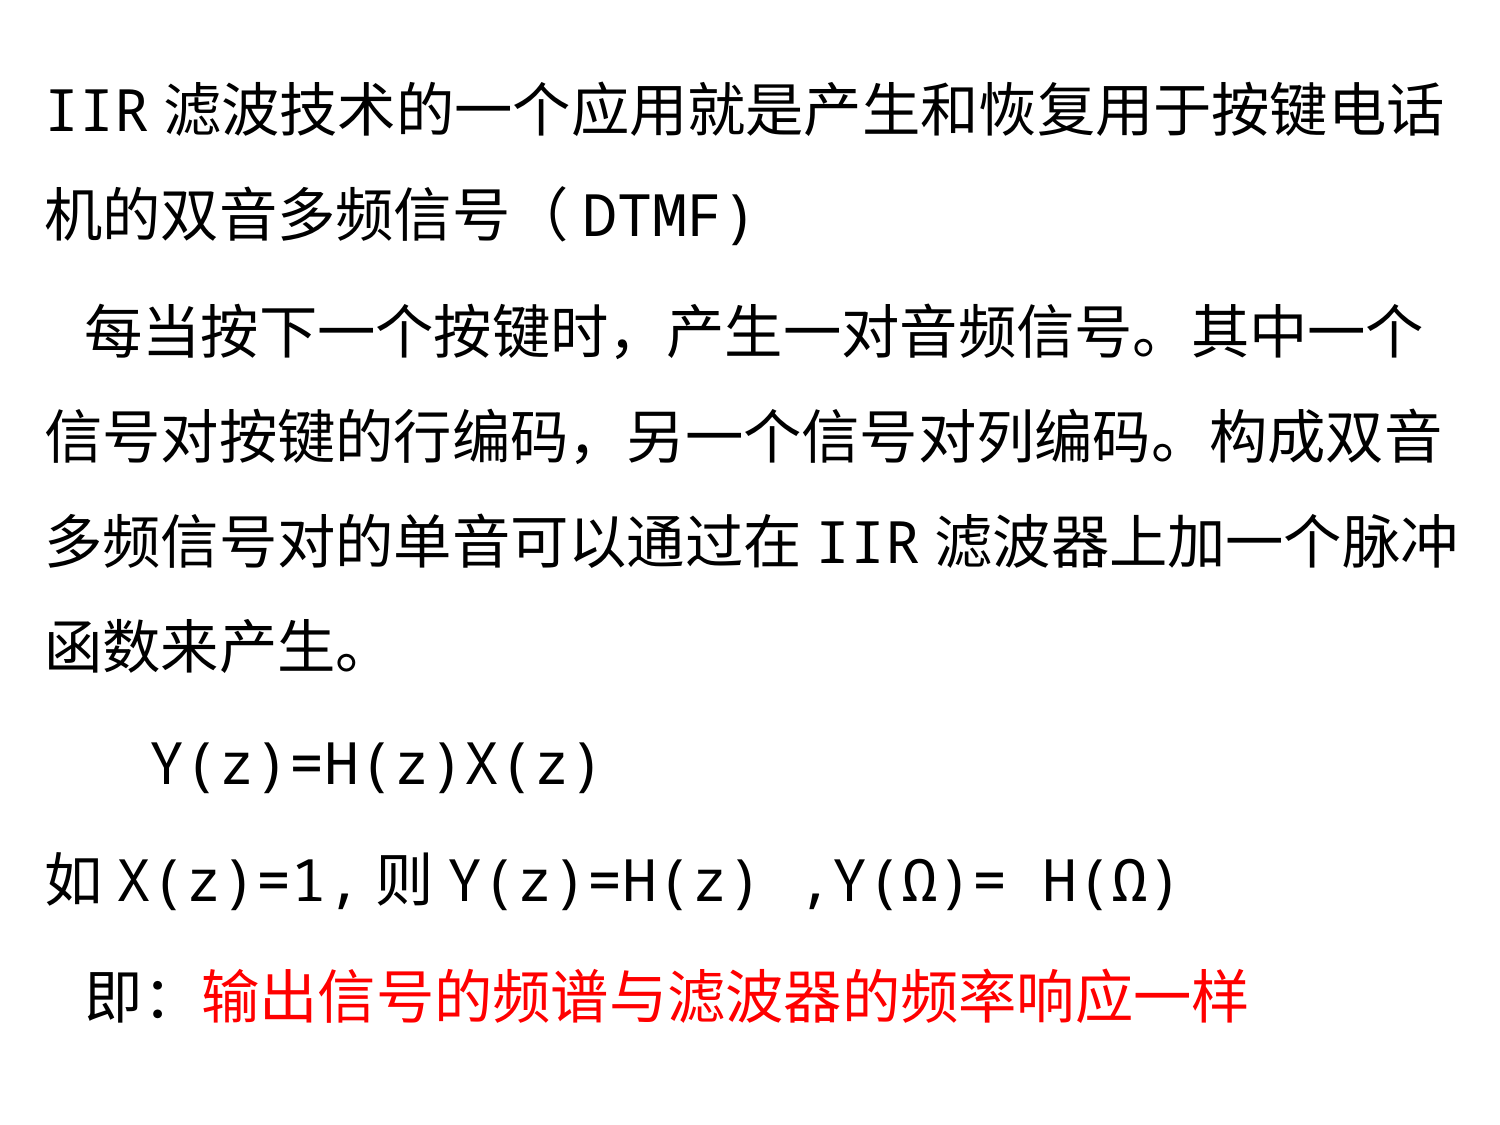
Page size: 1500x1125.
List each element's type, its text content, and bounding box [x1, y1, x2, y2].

list IIR滤波技术的一个应用就是产生和恢复用于按键电话机的双音多频信号（DTMF) 每当按下一个按键时，产生一对音频信号。其中一个信号对按键的行编码，另一个信号对列编码。构成双音多频信号对的单音可以通过在IIR滤波器上加一个脉冲函数来产生。 Y(z)=H(z)X(z) 如X(z)=1,则Y(z)=H(z) ,Y(Ω)= H(Ω) 即：输出信号的频谱与滤波器的频率响应一样 [29, 30, 1483, 944]
